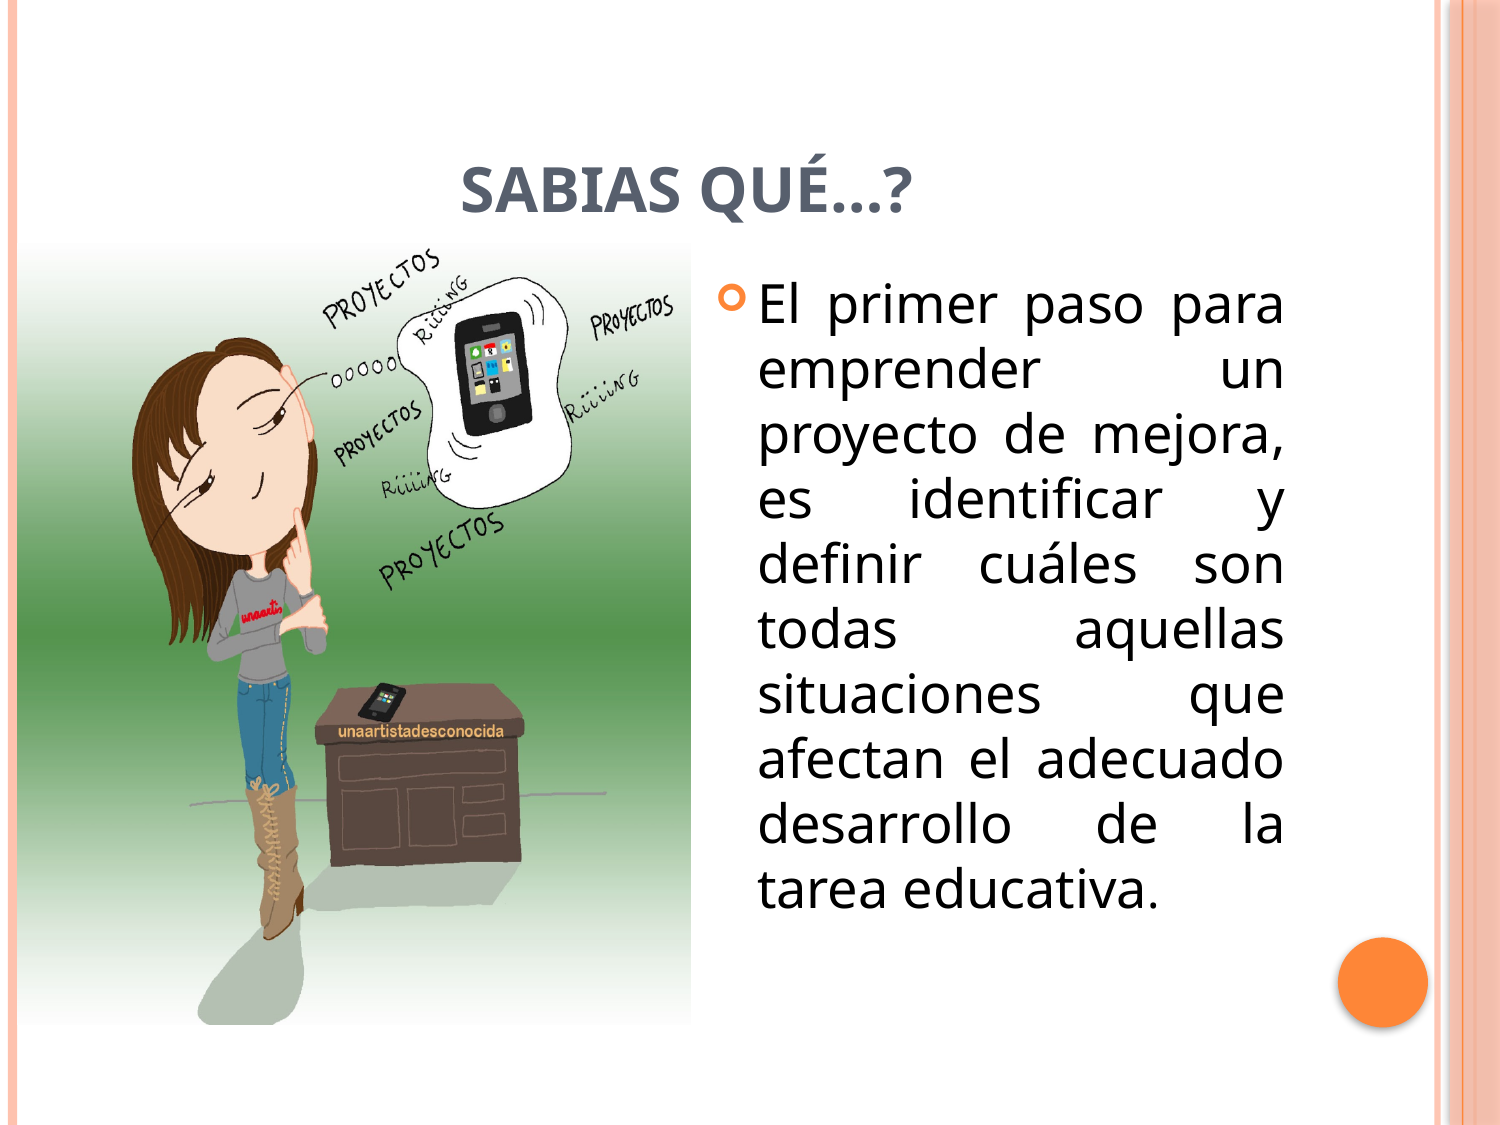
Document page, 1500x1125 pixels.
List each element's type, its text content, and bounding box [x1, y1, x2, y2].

picture [17, 243, 692, 1026]
title SABIAS QUÉ…? [75, 45, 1300, 233]
list El primer paso para emprender un proyecto de mejora, es identificar y definir cuáles son todas aquellas situaciones que afectan el adecuado desarrollo de la tarea educativa. [700, 262, 1301, 1013]
